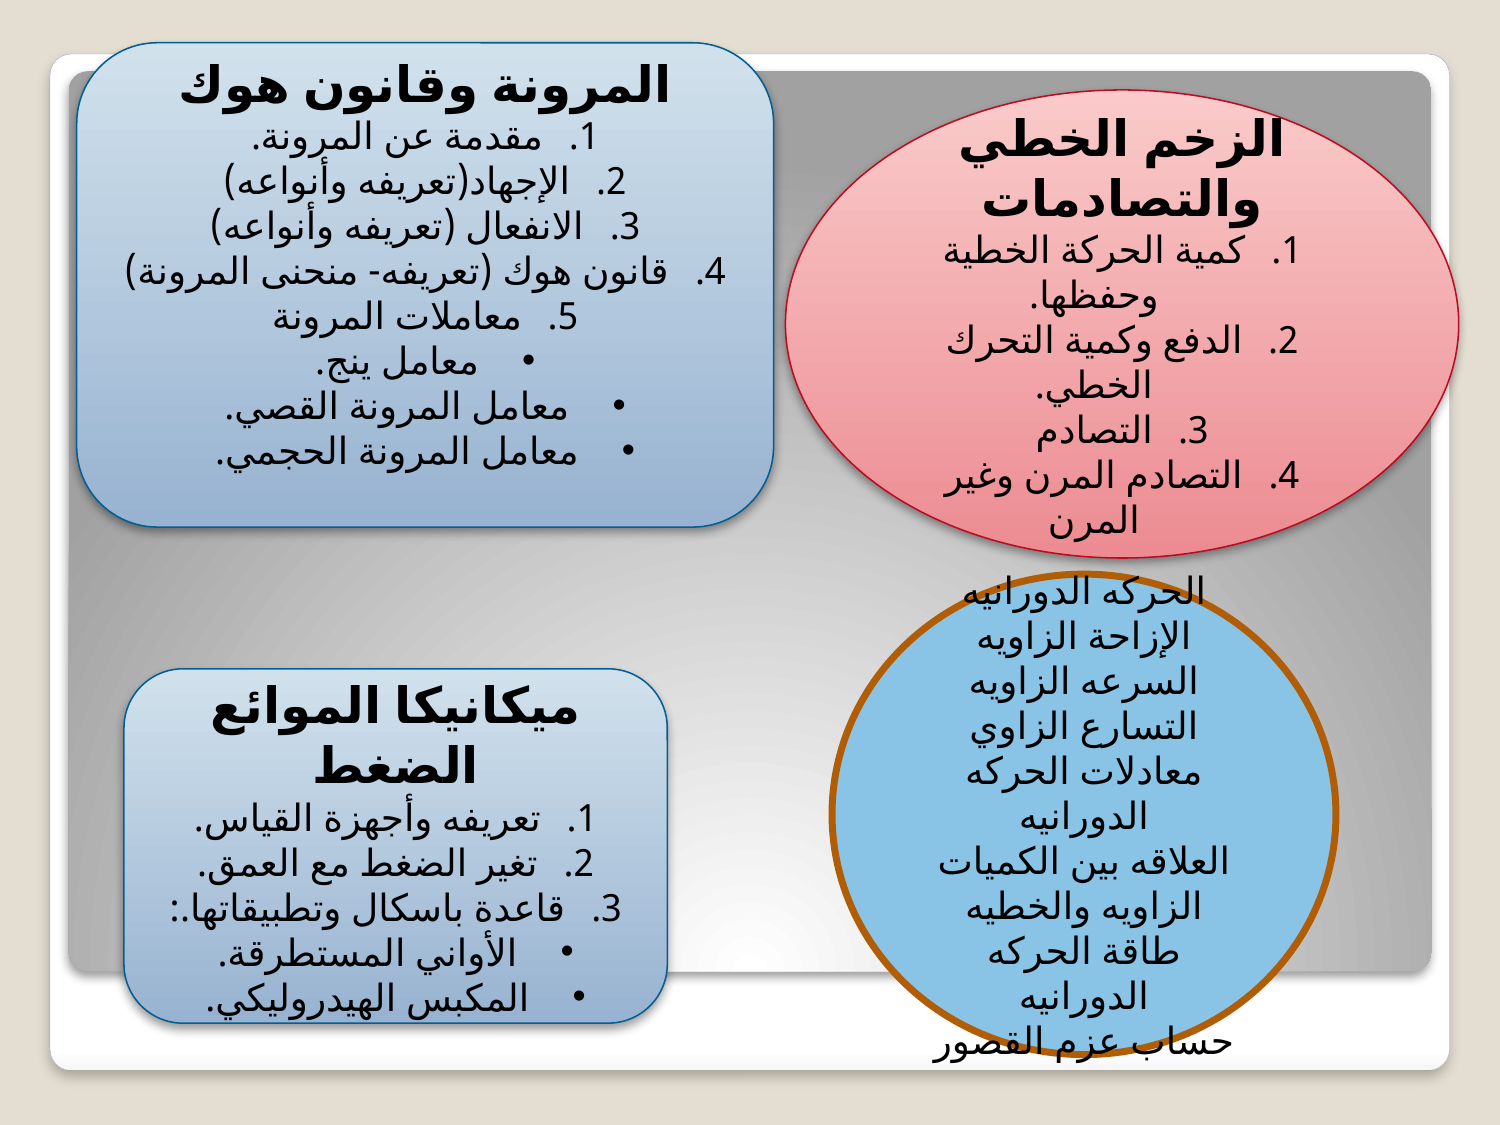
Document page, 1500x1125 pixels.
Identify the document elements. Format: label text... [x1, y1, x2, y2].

text_box ميكانيكا الموائع الضغط تعريفه وأجهزة القياس. تغير الضغط مع العمق. قاعدة باسكال وتطبيقاتها.: الأواني المستطرقة. المكبس الهيدروليكي. [123, 668, 669, 1024]
text_box الزخم الخطي والتصادمات كمية الحركة الخطية وحفظها. الدفع وكمية التحرك الخطي. التصادم التصادم المرن وغير المرن [784, 89, 1460, 559]
text_box المرونة وقانون هوك مقدمة عن المرونة. الإجهاد(تعريفه وأنواعه) الانفعال (تعريفه وأنواعه) قانون هوك (تعريفه- منحنى المرونة) معاملات المرونة معامل ينج. معامل المرونة القصي. معامل المرونة الحجمي. [75, 41, 775, 528]
text_box الحركه الدورانيه الإزاحة الزاويه السرعه الزاويه التسارع الزاوي معادلات الحركه الدورانيه العلاقه بين الكميات الزاويه والخطيه طاقة الحركه الدورانيه حساب عزم القصور [828, 570, 1340, 1059]
